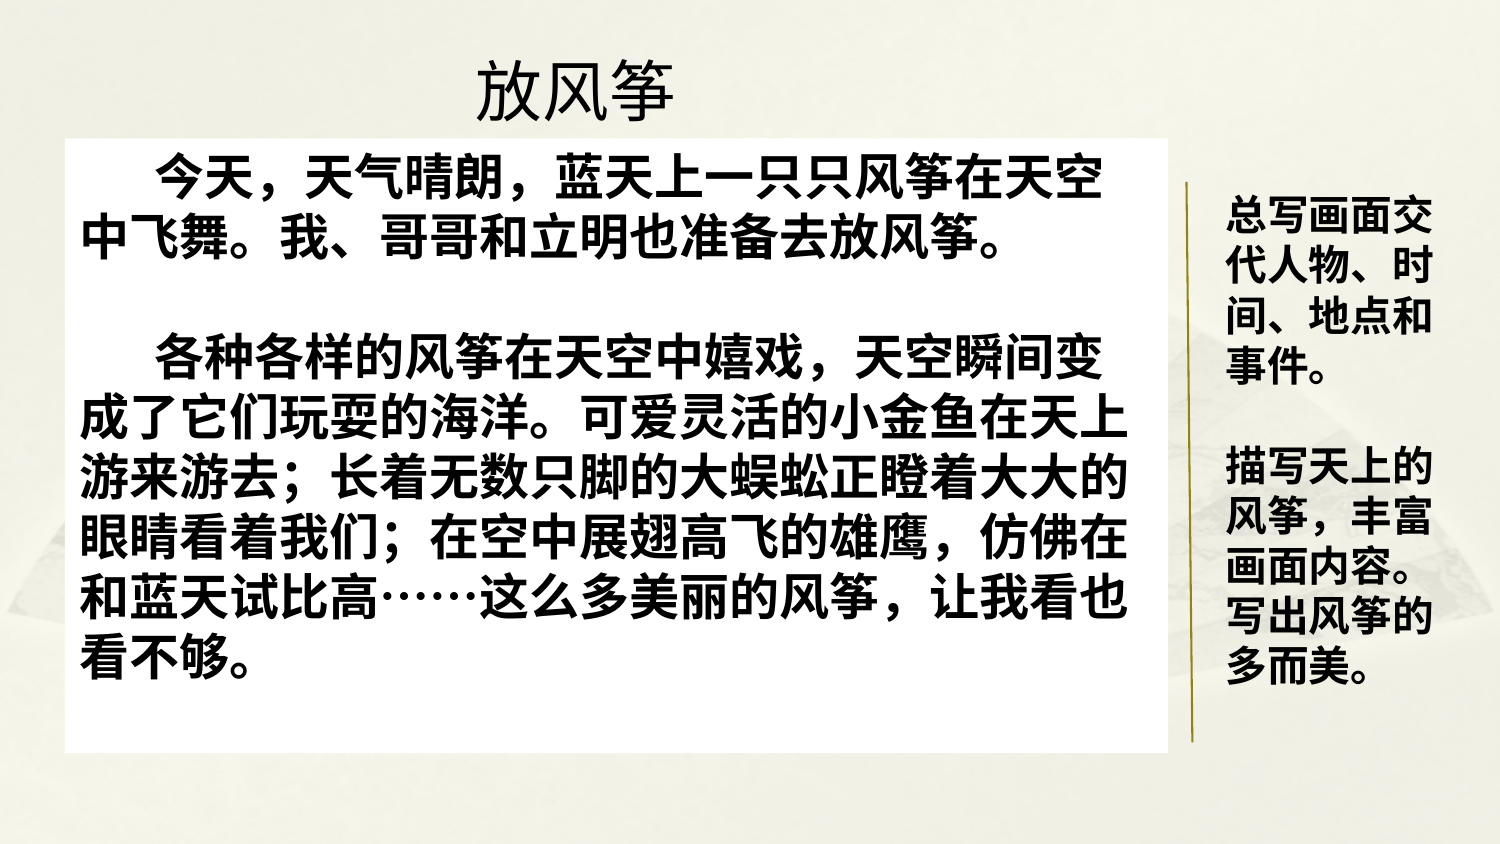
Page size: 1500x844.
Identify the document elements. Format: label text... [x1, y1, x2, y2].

text_box 总写画面交代人物、时间、地点和事件。 描写天上的风筝，丰富画面内容。写出风筝的多而美。 [1210, 181, 1453, 697]
text_box 今天，天气晴朗，蓝天上一只只风筝在天空中飞舞。我、哥哥和立明也准备去放风筝。 各种各样的风筝在天空中嬉戏，天空瞬间变成了它们玩耍的海洋。可爱灵活的小金鱼在天上游来游去；长着无数只脚的大蜈蚣正瞪着大大的眼睛看着我们；在空中展翅高飞的雄鹰，仿佛在和蓝天试比高……这么多美丽的风筝，让我看也看不够。 [64, 138, 1169, 754]
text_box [1185, 181, 1193, 743]
text_box 放风筝 [159, 42, 993, 138]
